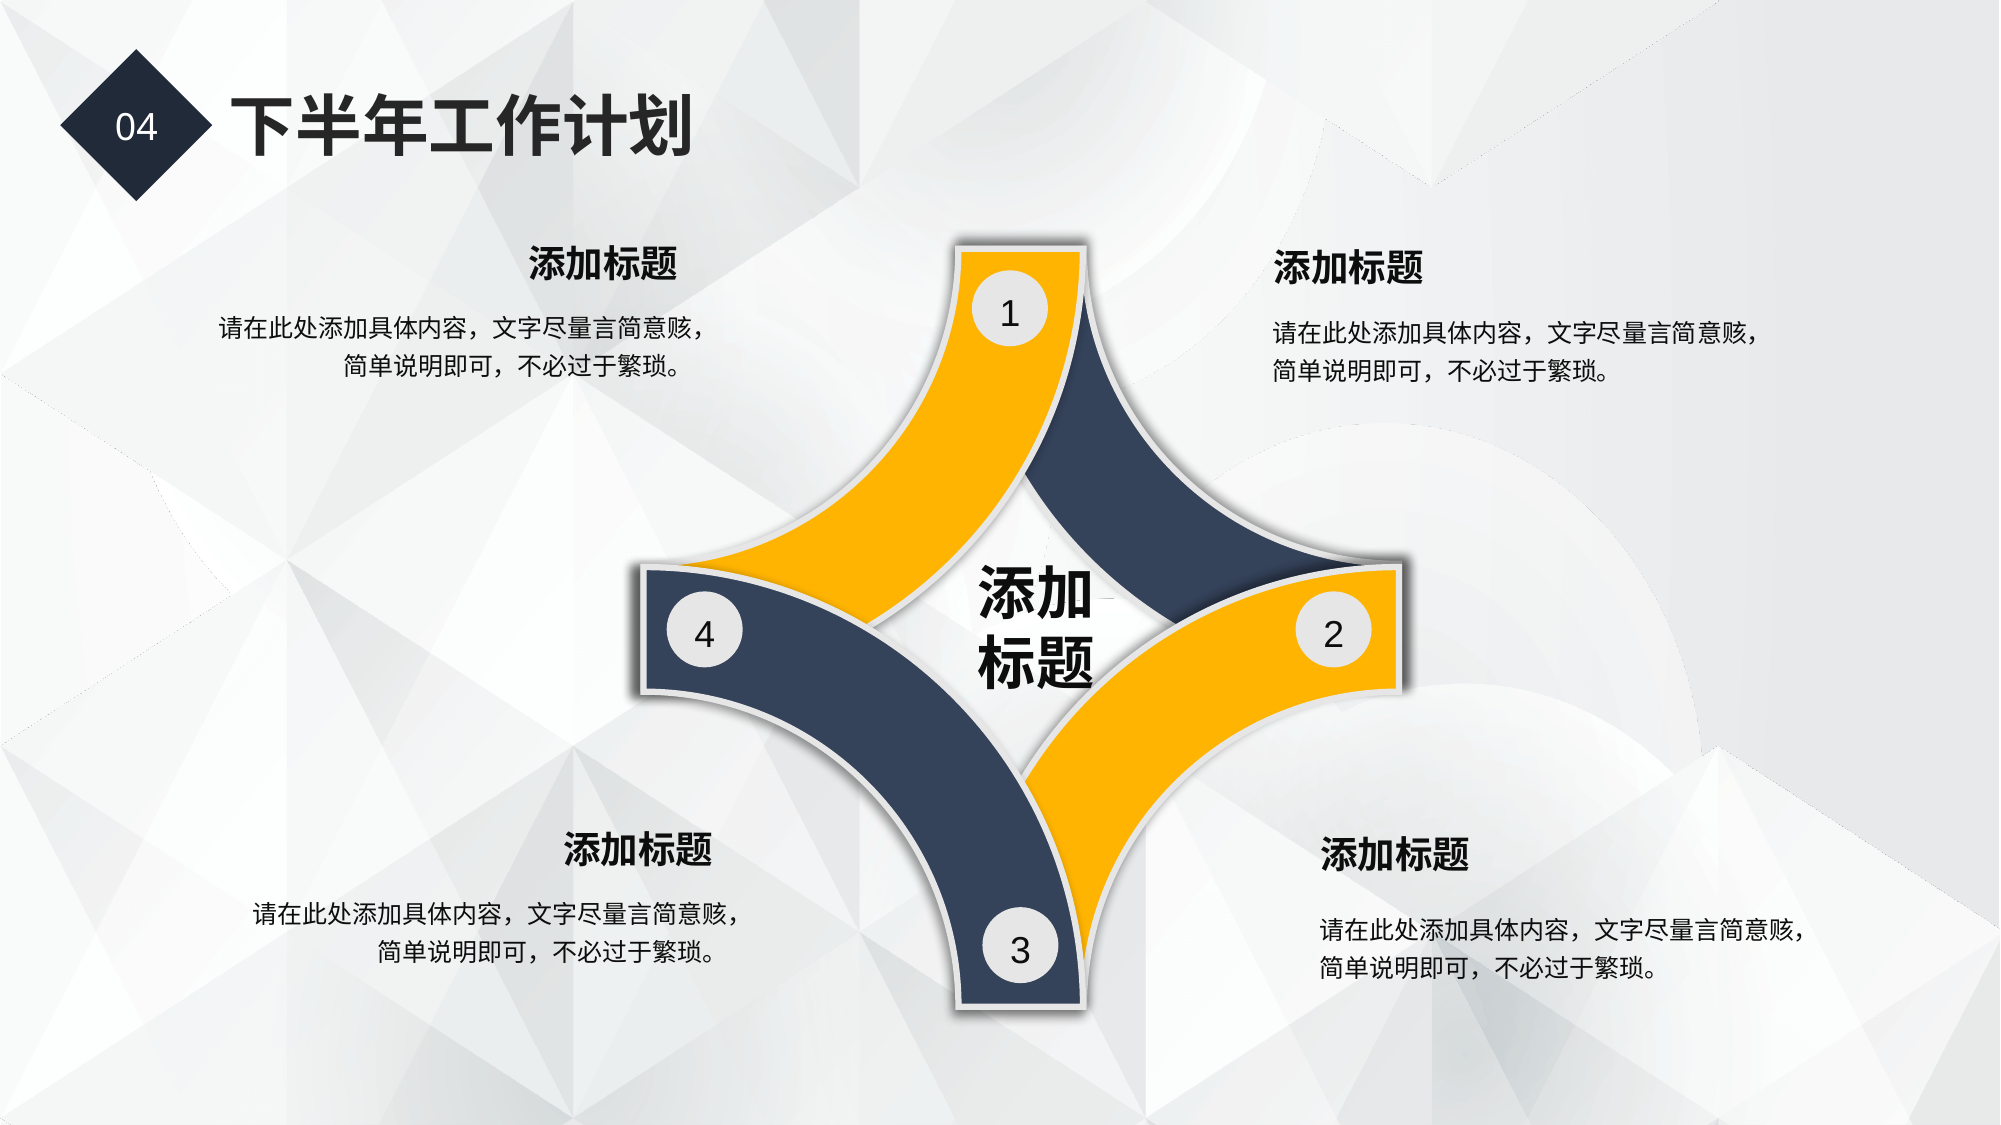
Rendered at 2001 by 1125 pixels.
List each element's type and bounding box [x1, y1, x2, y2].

text_box [1304, 823, 1821, 989]
text_box [227, 818, 743, 972]
text_box [60, 49, 836, 202]
text_box [643, 248, 1399, 1007]
text_box [192, 232, 708, 386]
picture [0, 0, 2000, 1125]
text_box [1257, 236, 1774, 391]
